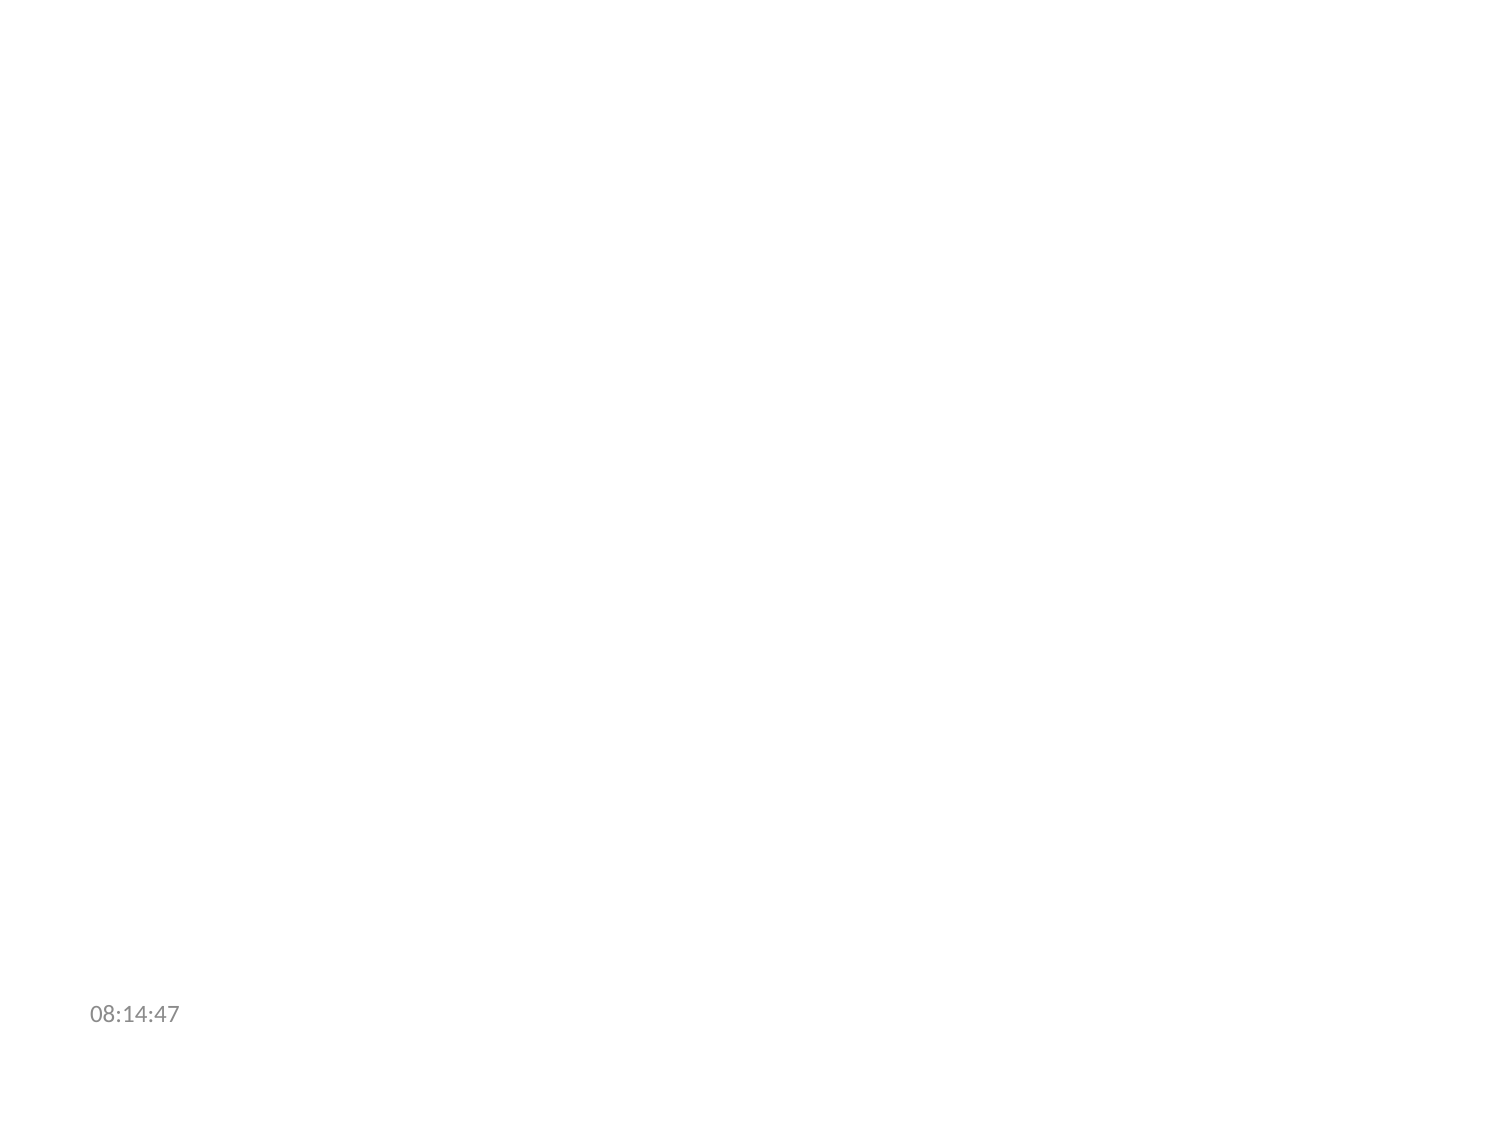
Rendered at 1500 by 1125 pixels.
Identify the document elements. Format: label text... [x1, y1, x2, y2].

text_box 15:35:09 [75, 982, 425, 1043]
